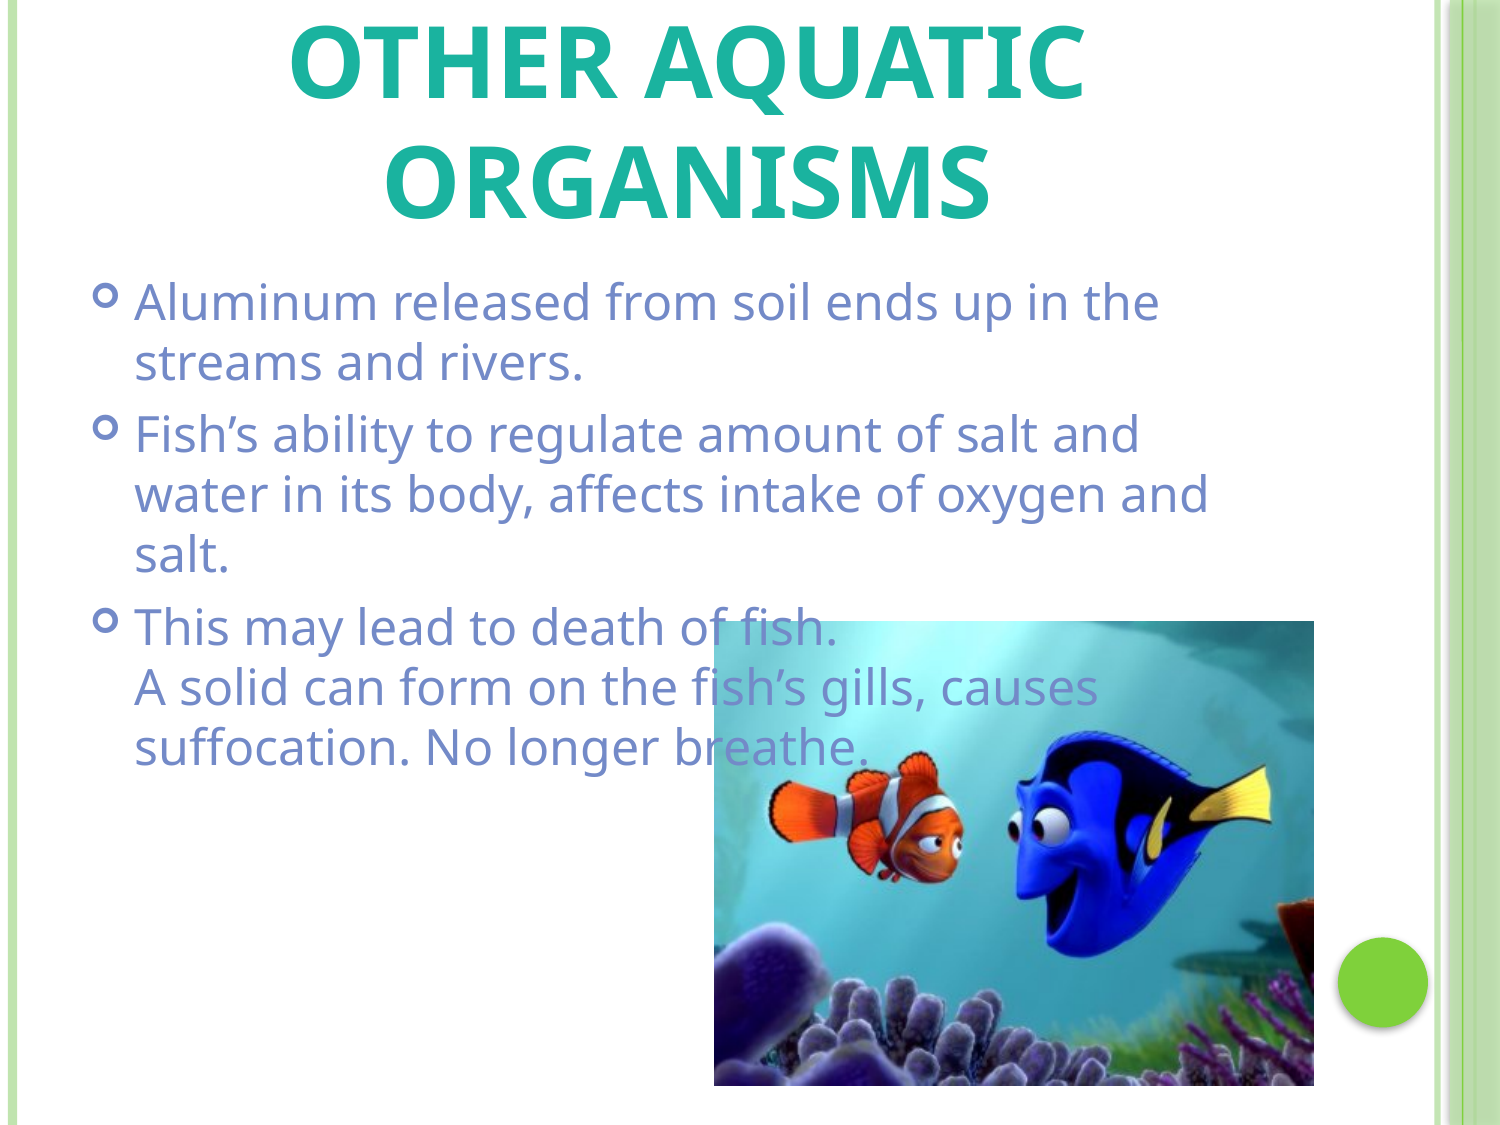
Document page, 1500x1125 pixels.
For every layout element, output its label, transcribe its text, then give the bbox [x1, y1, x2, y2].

title Effect on fish & other aquatic organisms [75, 58, 1300, 247]
list Aluminum released from soil ends up in the streams and rivers. Fish’s ability to regulate amount of salt and water in its body, affects intake of oxygen and salt. This may lead to death of fish. A solid can form on the fish’s gills, causes suffocation. No longer breathe. [75, 262, 1300, 1062]
picture [714, 620, 1315, 1086]
